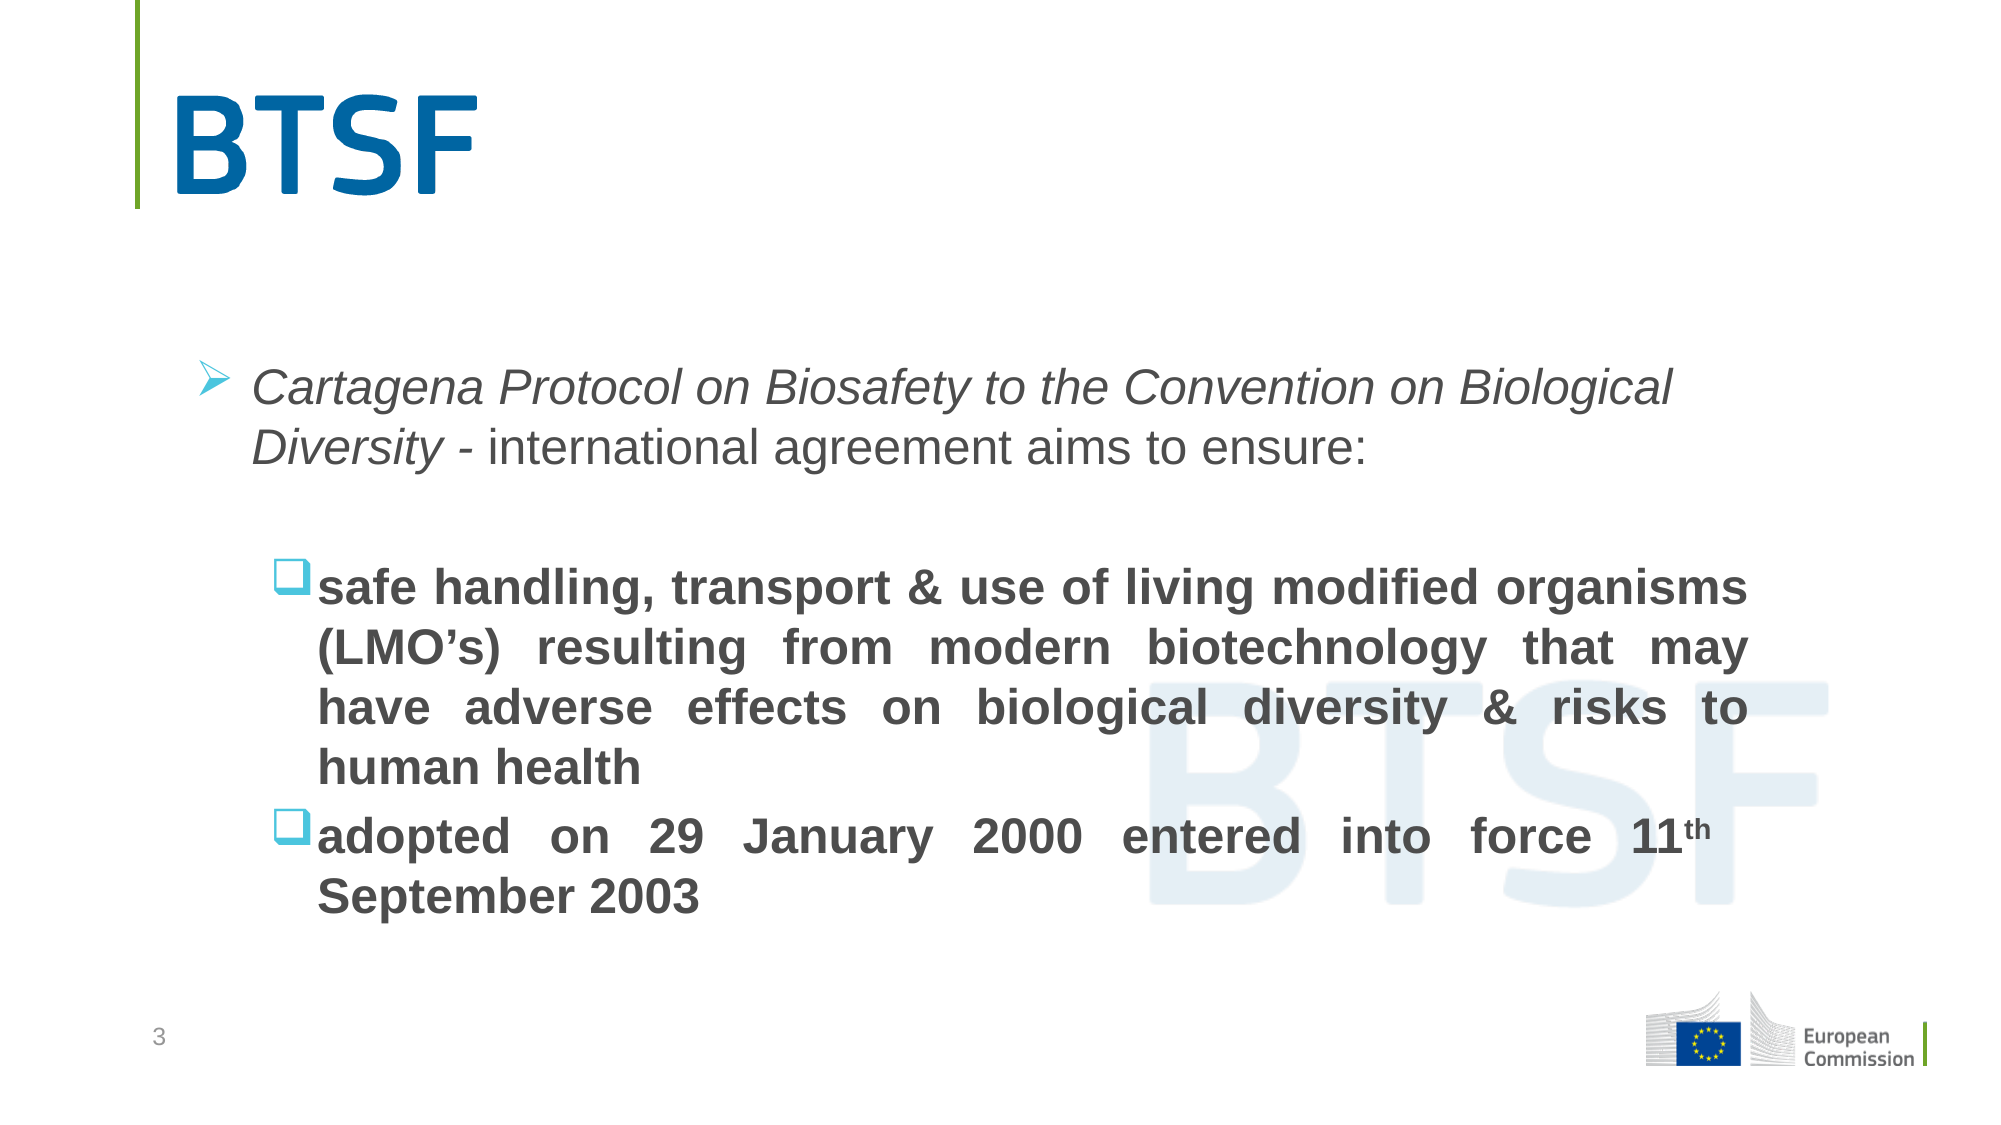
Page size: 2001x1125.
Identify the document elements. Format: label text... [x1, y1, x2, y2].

picture [1646, 991, 1927, 1066]
text_box Cartagena Protocol on Biosafety to the Convention on Biological Diversity - international agreement aims to ensure: safe handling, transport & use of living modified organisms (LMO’s) resulting from modern biotechnology that may have adverse effects on biological diversity & risks to human health adopted on 29 January 2000 entered into force 11th September 2003 [180, 239, 1765, 1036]
slide_number 3 [137, 1005, 588, 1066]
picture [148, 77, 516, 214]
